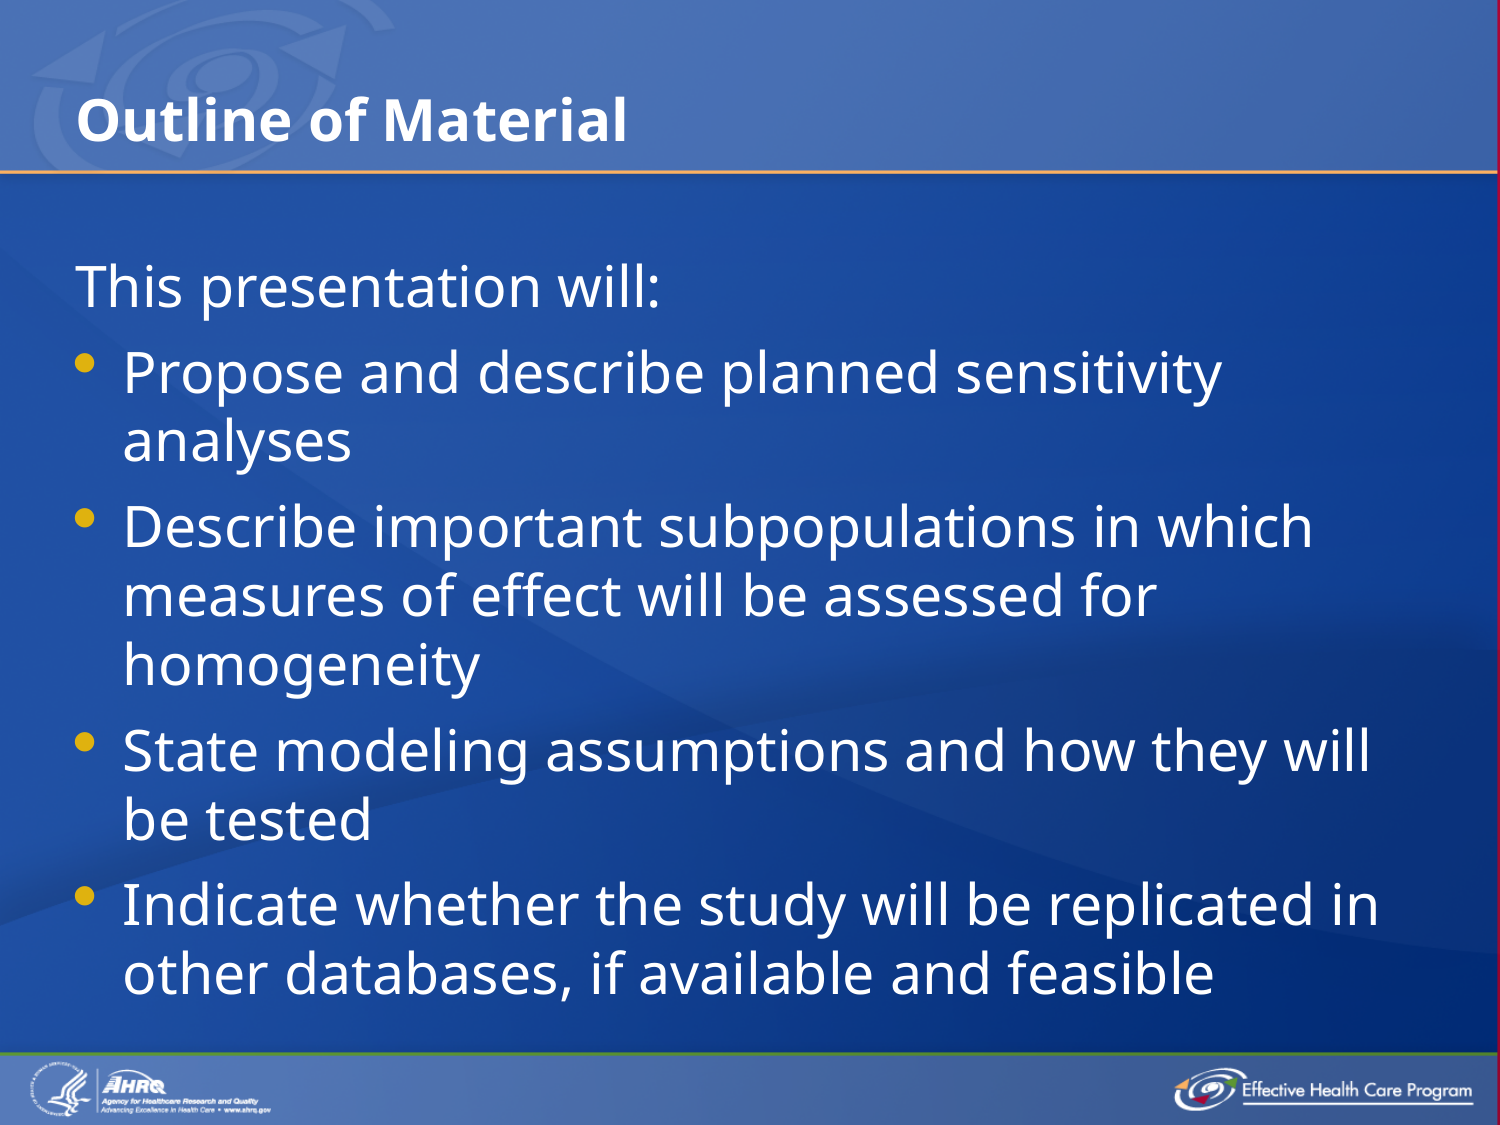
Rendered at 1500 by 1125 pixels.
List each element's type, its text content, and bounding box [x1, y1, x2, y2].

title Outline of Material [75, 12, 1425, 154]
picture [0, 0, 1500, 1125]
list This presentation will: Propose and describe planned sensitivity analyses Describe important subpopulations in which measures of effect will be assessed for homogeneity State modeling assumptions and how they will be tested Indicate whether the study will be replicated in other databases, if available and feasible [75, 249, 1425, 975]
